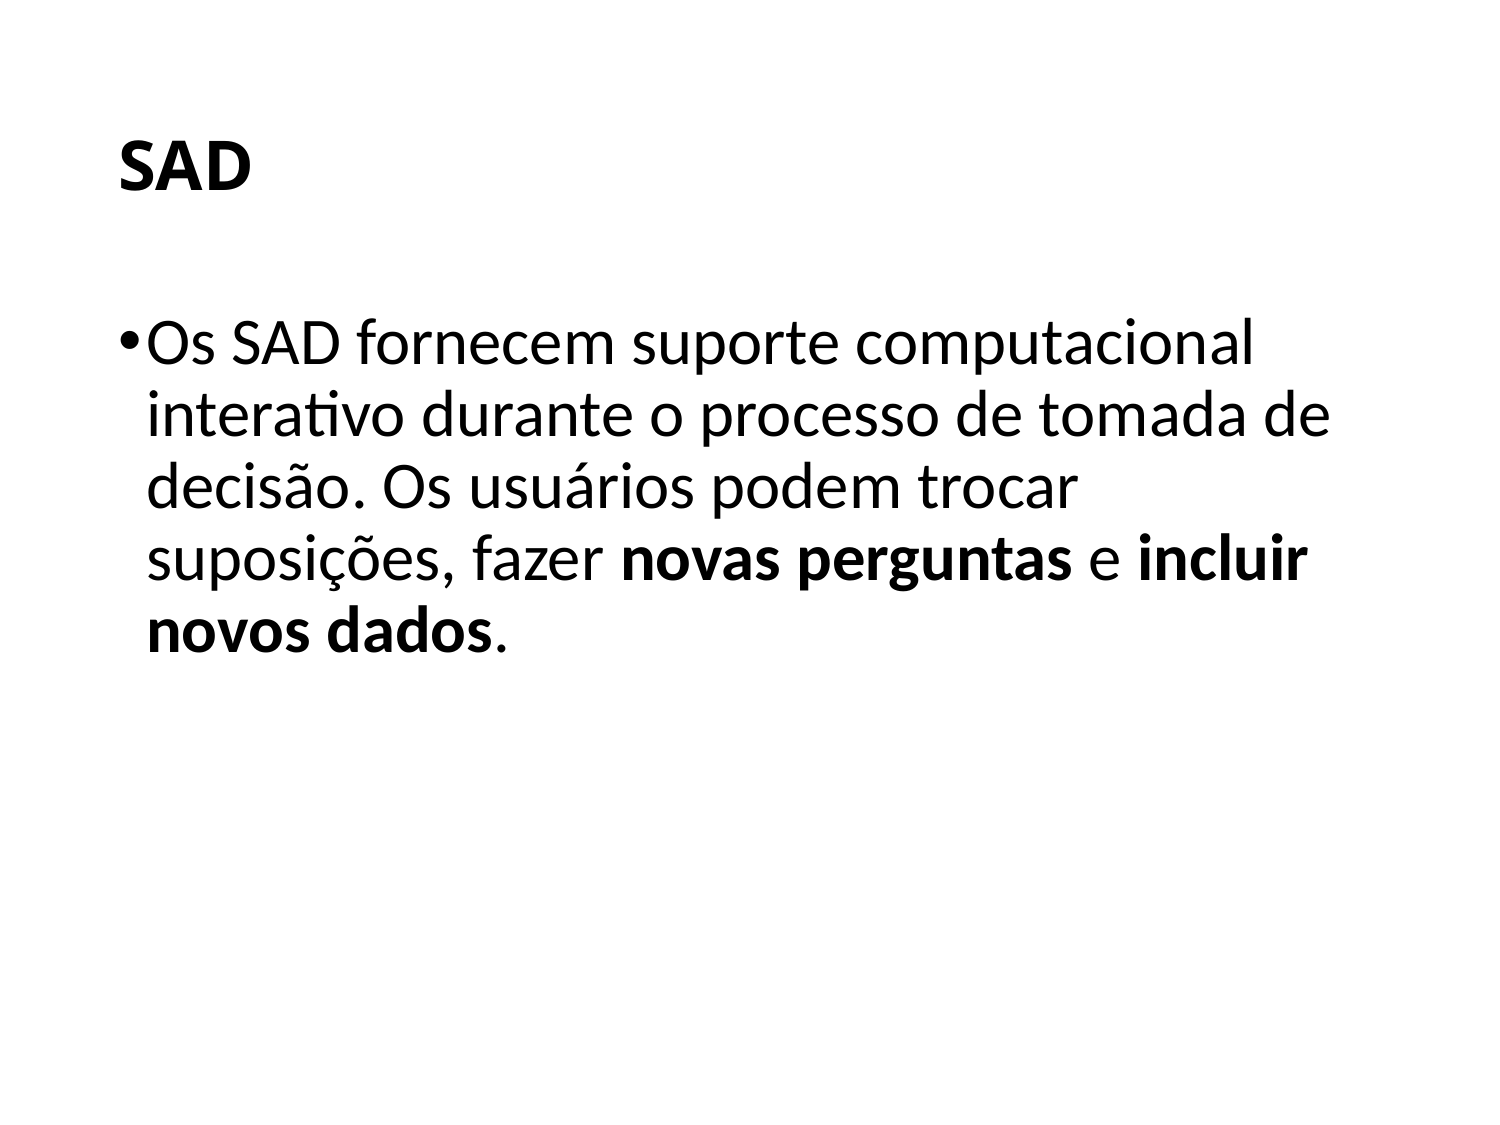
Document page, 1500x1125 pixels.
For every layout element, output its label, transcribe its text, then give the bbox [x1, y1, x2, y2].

list Os SAD fornecem suporte computacional interativo durante o processo de tomada de decisão. Os usuários podem trocar suposições, fazer novas perguntas e incluir novos dados. [103, 299, 1397, 1014]
title SAD [103, 59, 1397, 278]
